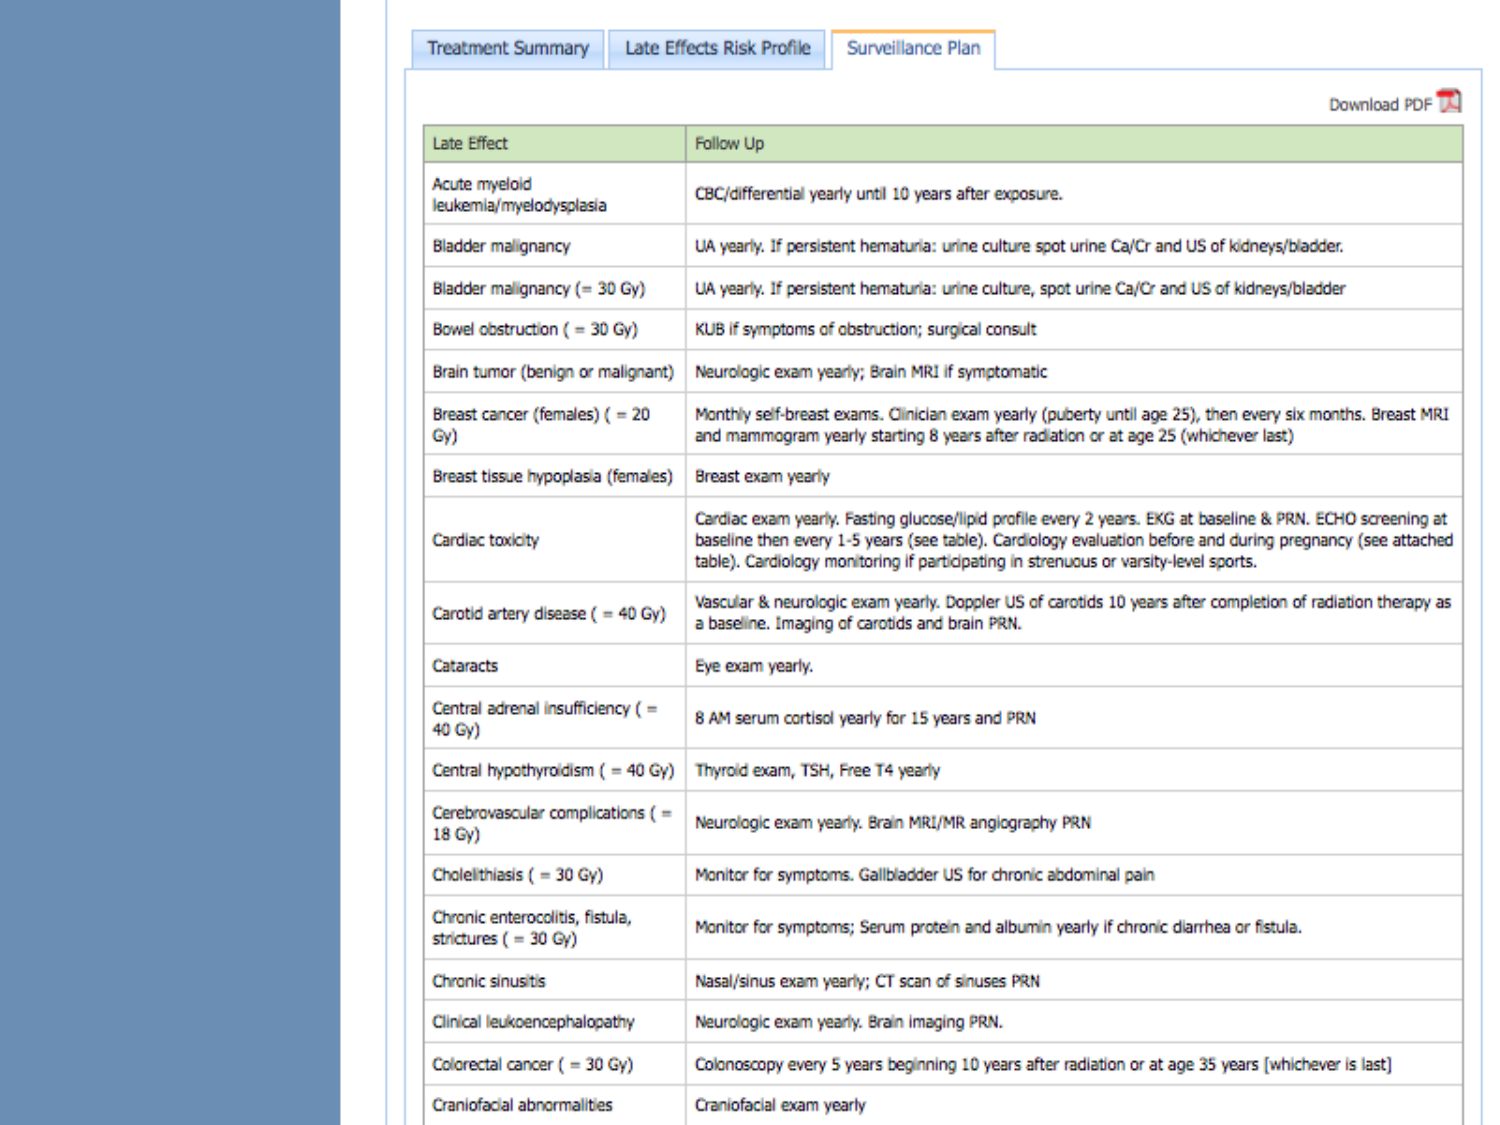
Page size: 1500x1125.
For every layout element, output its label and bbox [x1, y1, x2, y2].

list [0, 0, 1500, 1125]
